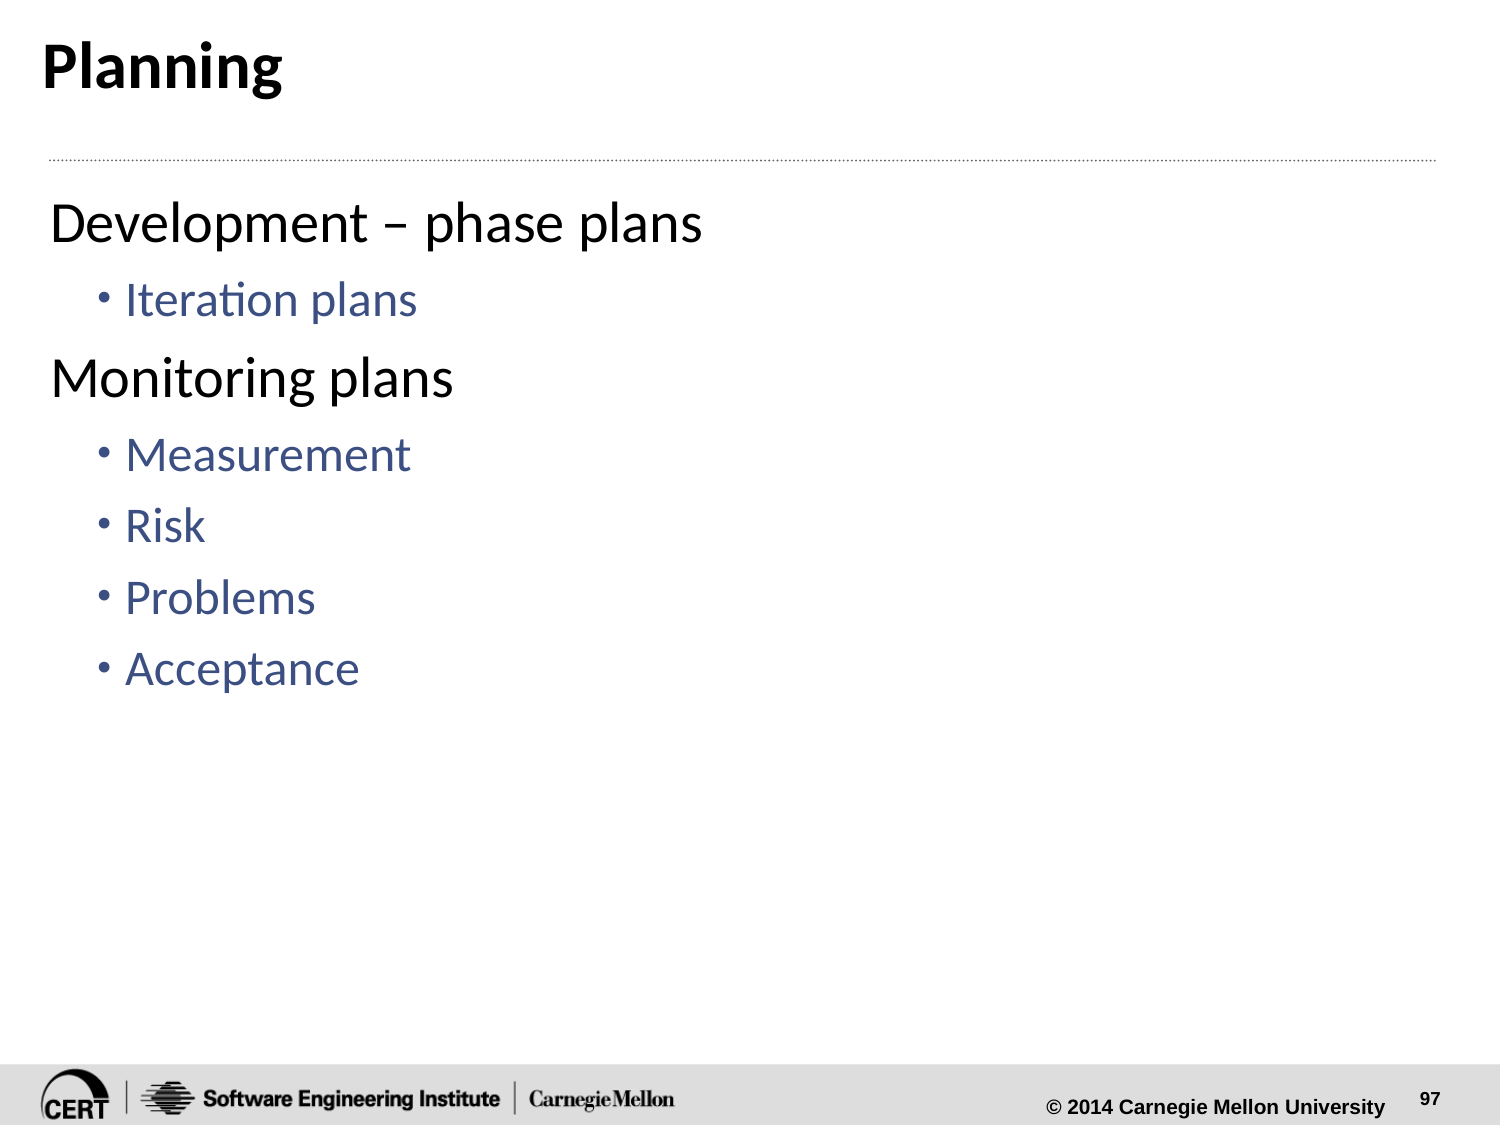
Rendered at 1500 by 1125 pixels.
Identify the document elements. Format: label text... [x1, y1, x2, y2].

picture [24, 1065, 688, 1125]
list Development – phase plans Iteration plans Monitoring plans Measurement Risk Problems Acceptance [49, 187, 1438, 1001]
title Planning [42, 37, 1434, 155]
